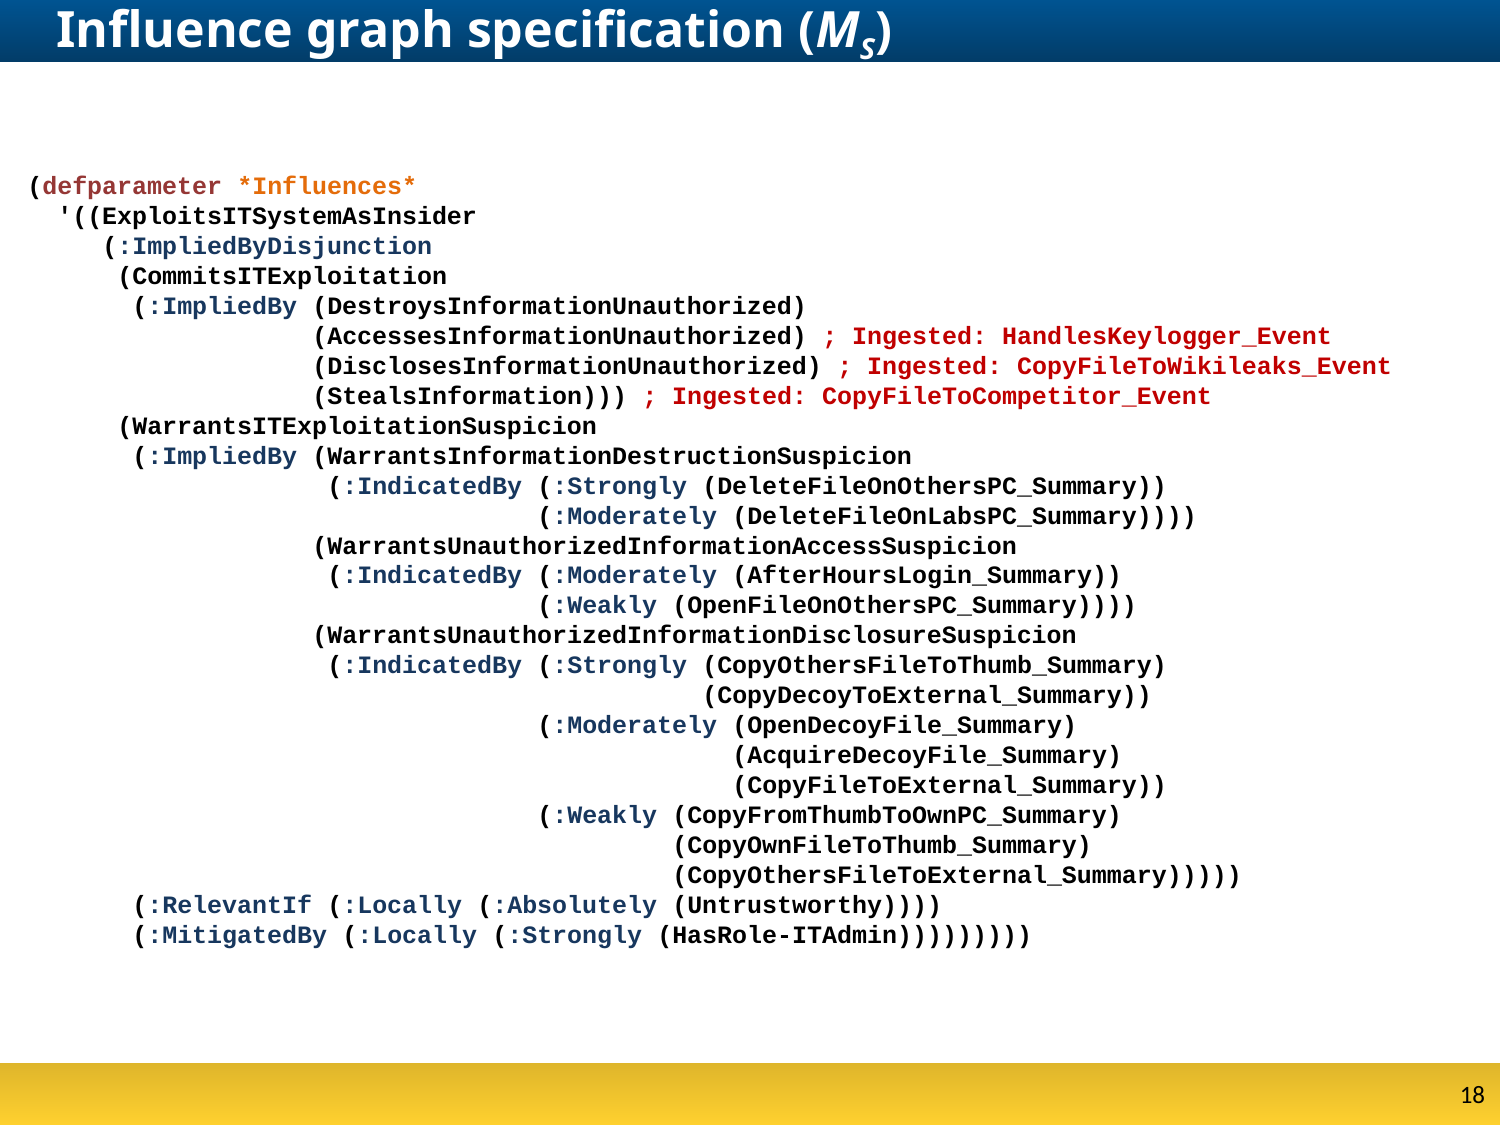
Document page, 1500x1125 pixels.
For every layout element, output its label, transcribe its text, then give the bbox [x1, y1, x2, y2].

text_box (defparameter *Influences* '((ExploitsITSystemAsInsider (:ImpliedByDisjunction (CommitsITExploitation (:ImpliedBy (DestroysInformationUnauthorized) (AccessesInformationUnauthorized) ; Ingested: HandlesKeylogger_Event (DisclosesInformationUnauthorized) ; Ingested: CopyFileToWikileaks_Event (StealsInformation))) ; Ingested: CopyFileToCompetitor_Event (WarrantsITExploitationSuspicion (:ImpliedBy (WarrantsInformationDestructionSuspicion (:IndicatedBy (:Strongly (DeleteFileOnOthersPC_Summary)) (:Moderately (DeleteFileOnLabsPC_Summary)))) (WarrantsUnauthorizedInformationAccessSuspicion (:IndicatedBy (:Moderately (AfterHoursLogin_Summary)) (:Weakly (OpenFileOnOthersPC_Summary)))) (WarrantsUnauthorizedInformationDisclosureSuspicion (:IndicatedBy (:Strongly (CopyOthersFileToThumb_Summary) (CopyDecoyToExternal_Summary)) (:Moderately (OpenDecoyFile_Summary) (AcquireDecoyFile_Summary) (CopyFileToExternal_Summary)) (:Weakly (CopyFromThumbToOwnPC_Summary) (CopyOwnFileToThumb_Summary) (CopyOthersFileToExternal_Summary))))) (:RelevantIf (:Locally (:Absolutely (Untrustworthy)))) (:MitigatedBy (:Locally (:Strongly (HasRole-ITAdmin))))))))) [12, 162, 1438, 956]
text_box Influence graph specification (MS) [41, 0, 1462, 100]
slide_number 17 [1312, 1062, 1500, 1125]
